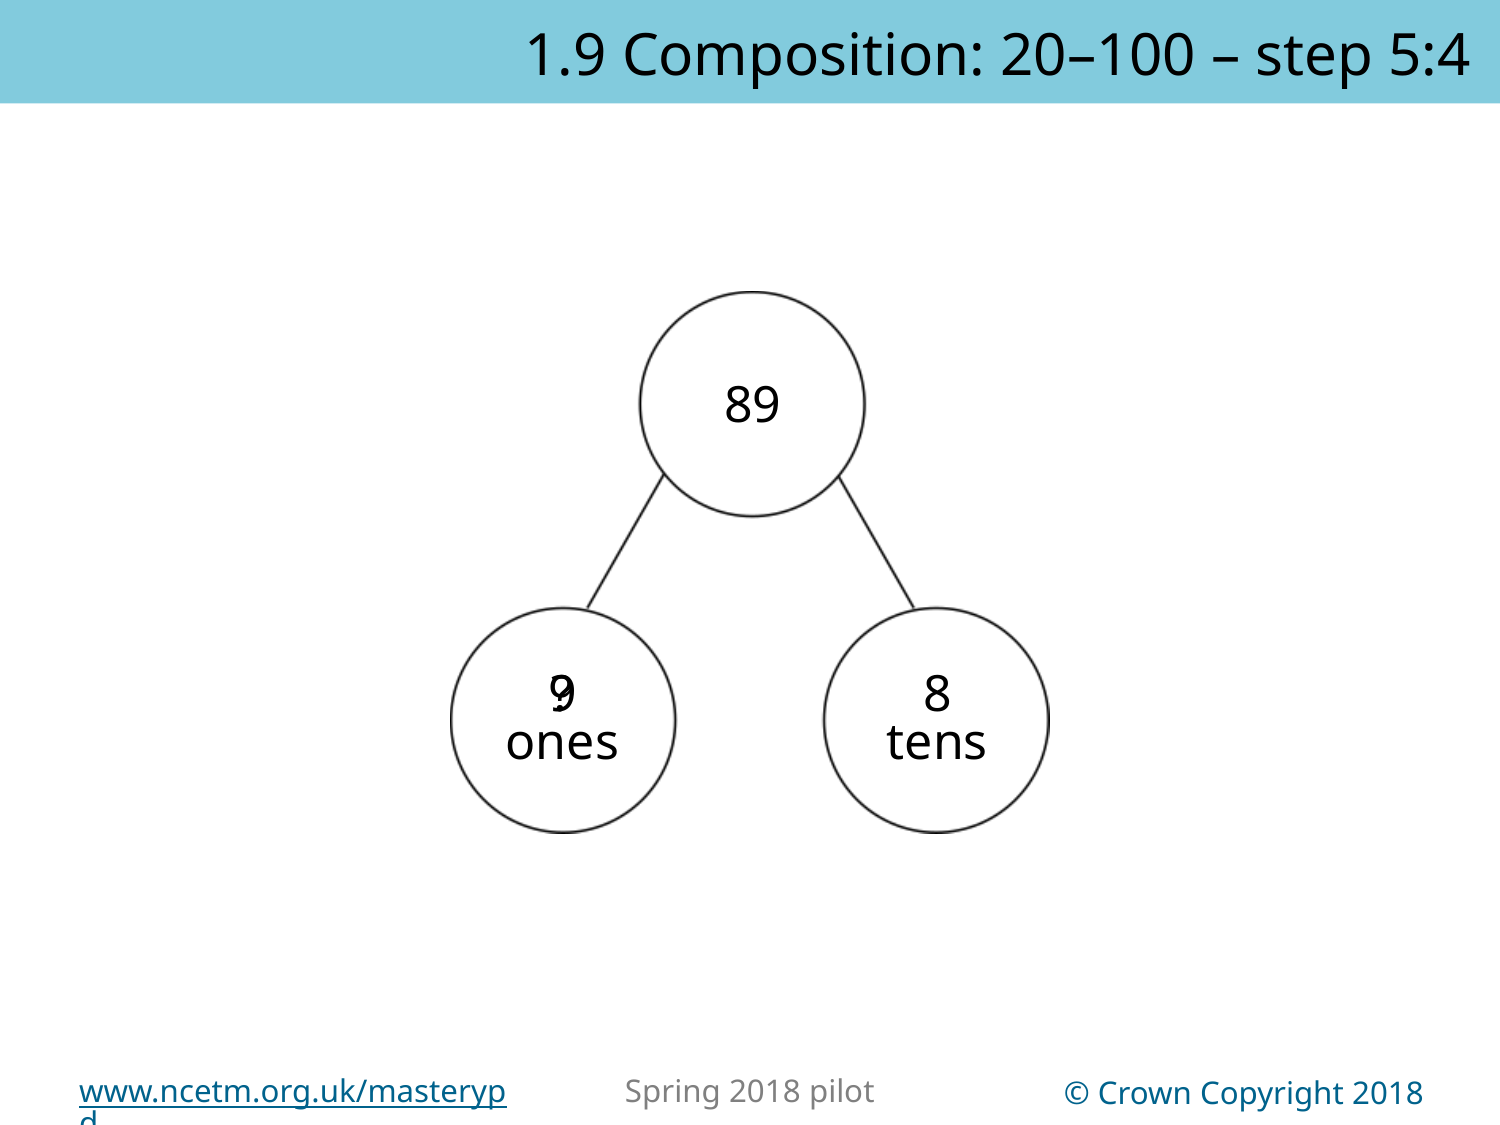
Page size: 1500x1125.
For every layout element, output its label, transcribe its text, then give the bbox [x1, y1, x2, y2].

list 1.9 Composition: 20–100 – step 5:4 [0, 0, 1500, 104]
picture [449, 290, 1050, 834]
